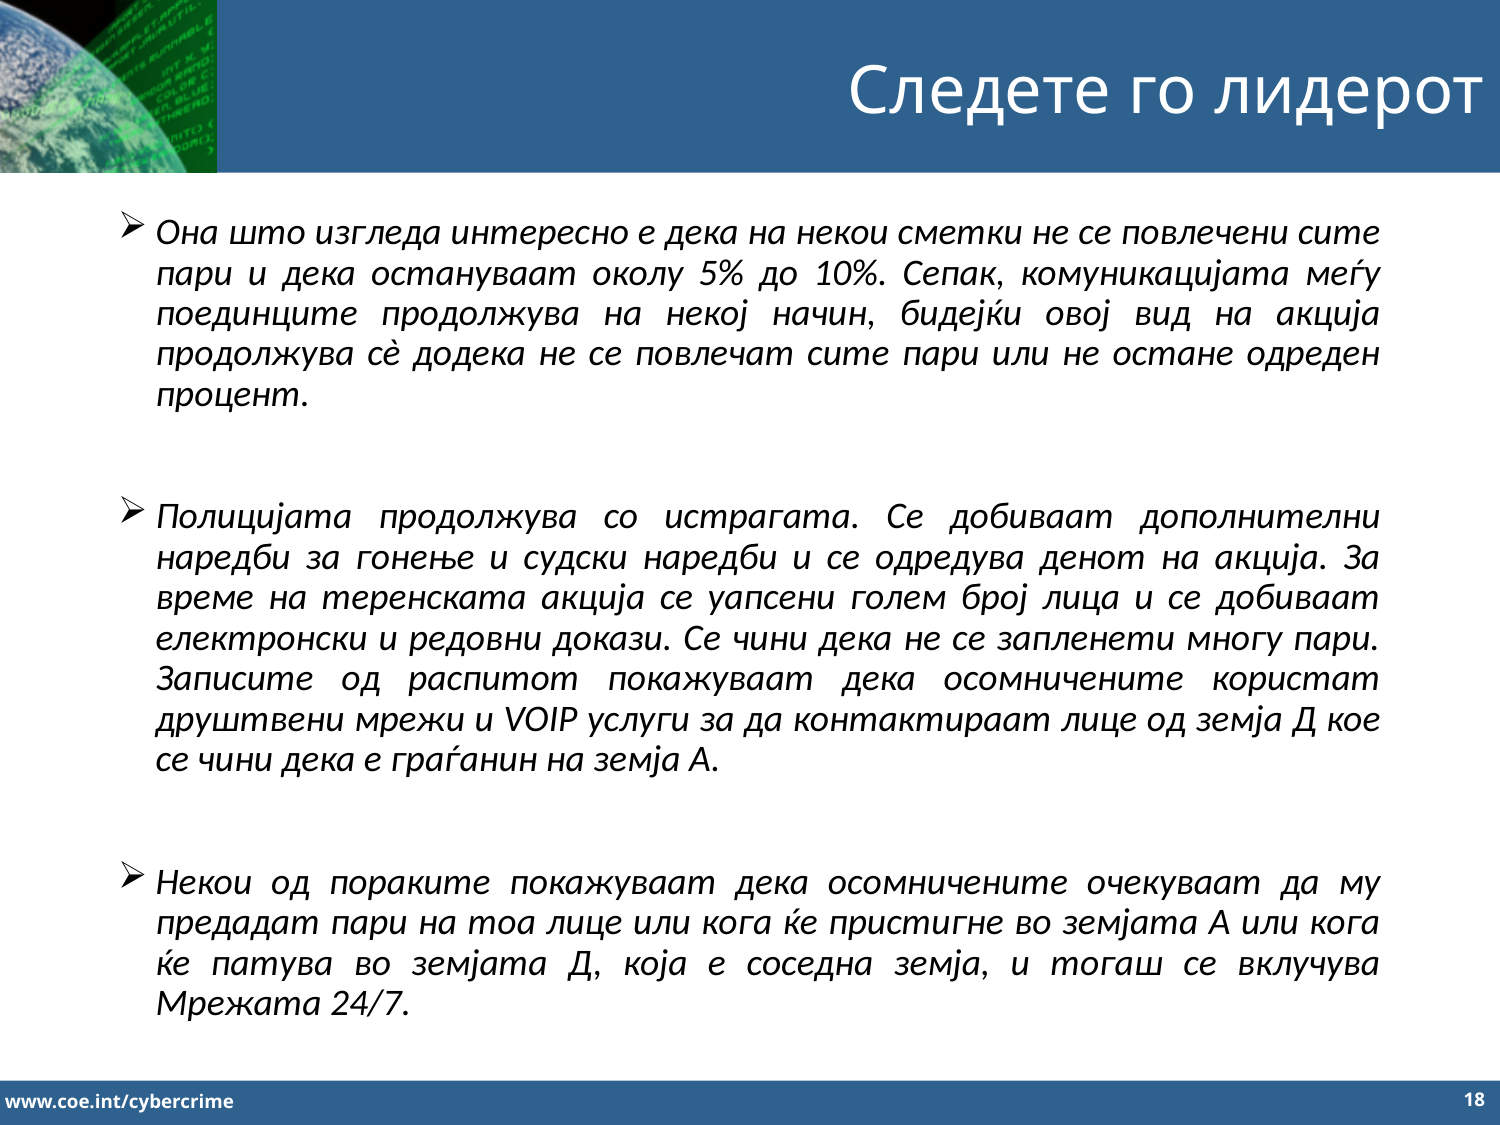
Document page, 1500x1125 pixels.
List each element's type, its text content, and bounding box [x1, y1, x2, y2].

picture [0, 1, 217, 173]
text_box Следете го лидерот [373, 10, 1500, 163]
list Она што изгледа интересно е дека на некои сметки не се повлечени сите пари и дека остануваат околу 5% до 10%. Сепак, комуникацијата меѓу поединците продолжува на некој начин, бидејќи овој вид на акција продолжува сè додека не се повлечат сите пари или не остане одреден процент. Полицијата продолжува со истрагата. Се добиваат дополнителни наредби за гонење и судски наредби и се одредува денот на акција. За време на теренската акција се уапсени голем број лица и се добиваат електронски и редовни докази. Се чини дека не се запленети многу пари. Записите од распитот покажуваат дека осомничените користат друштвени мрежи и VOIP услуги за да контактираат лице од земја Д кое се чини дека е граѓанин на земја А. Некои од пораките покажуваат дека осомничените очекуваат да му предадат пари на тоа лице или кога ќе пристигне во земјата А или кога ќе патува во земјата Д, која е соседна земја, и тогаш се вклучува Мрежата 24/7. [103, 204, 1397, 1050]
slide_number 18 [1162, 1080, 1500, 1125]
